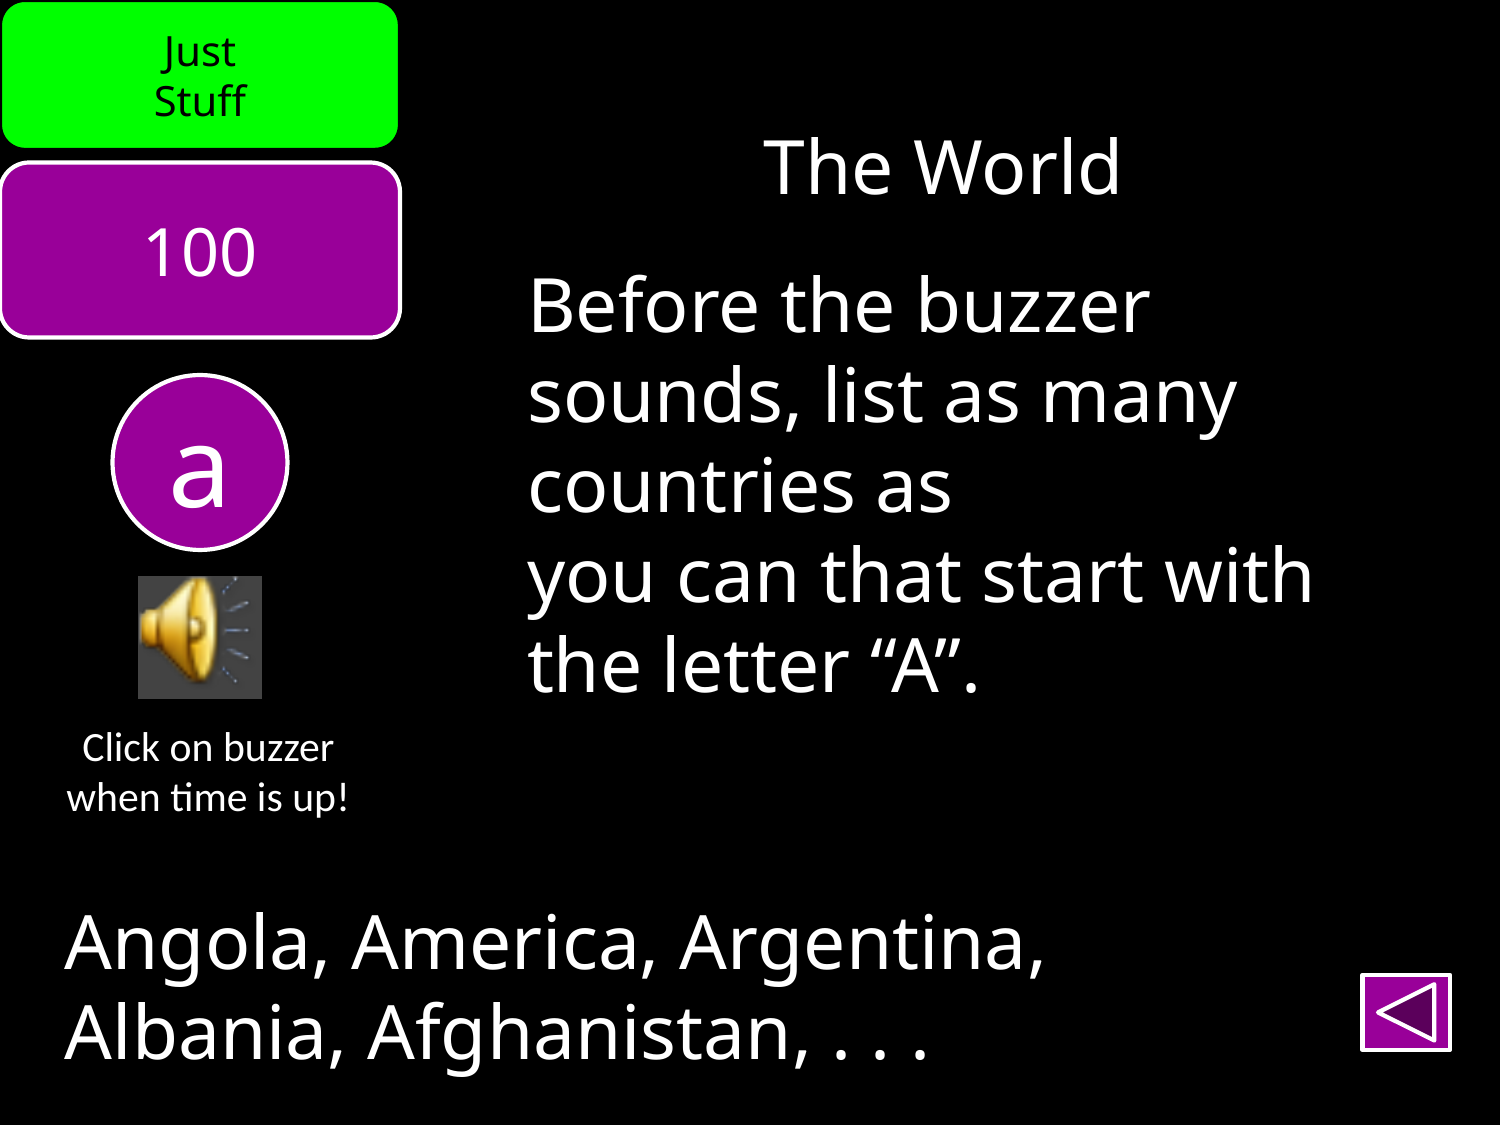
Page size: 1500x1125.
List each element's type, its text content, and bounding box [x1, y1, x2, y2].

text_box The World [749, 112, 1139, 218]
text_box [1360, 973, 1452, 1052]
text_box Just Stuff [0, 0, 403, 153]
picture [137, 574, 263, 701]
text_box Click on buzzer when time is up! [51, 712, 365, 828]
text_box Angola, America, Argentina, Albania, Afghanistan, . . . [49, 887, 1338, 1083]
text_box a [110, 372, 290, 553]
text_box Before the buzzer sounds, list as many countries as you can that start with the letter “A”. [512, 249, 1413, 715]
text_box 100 [0, 160, 403, 340]
